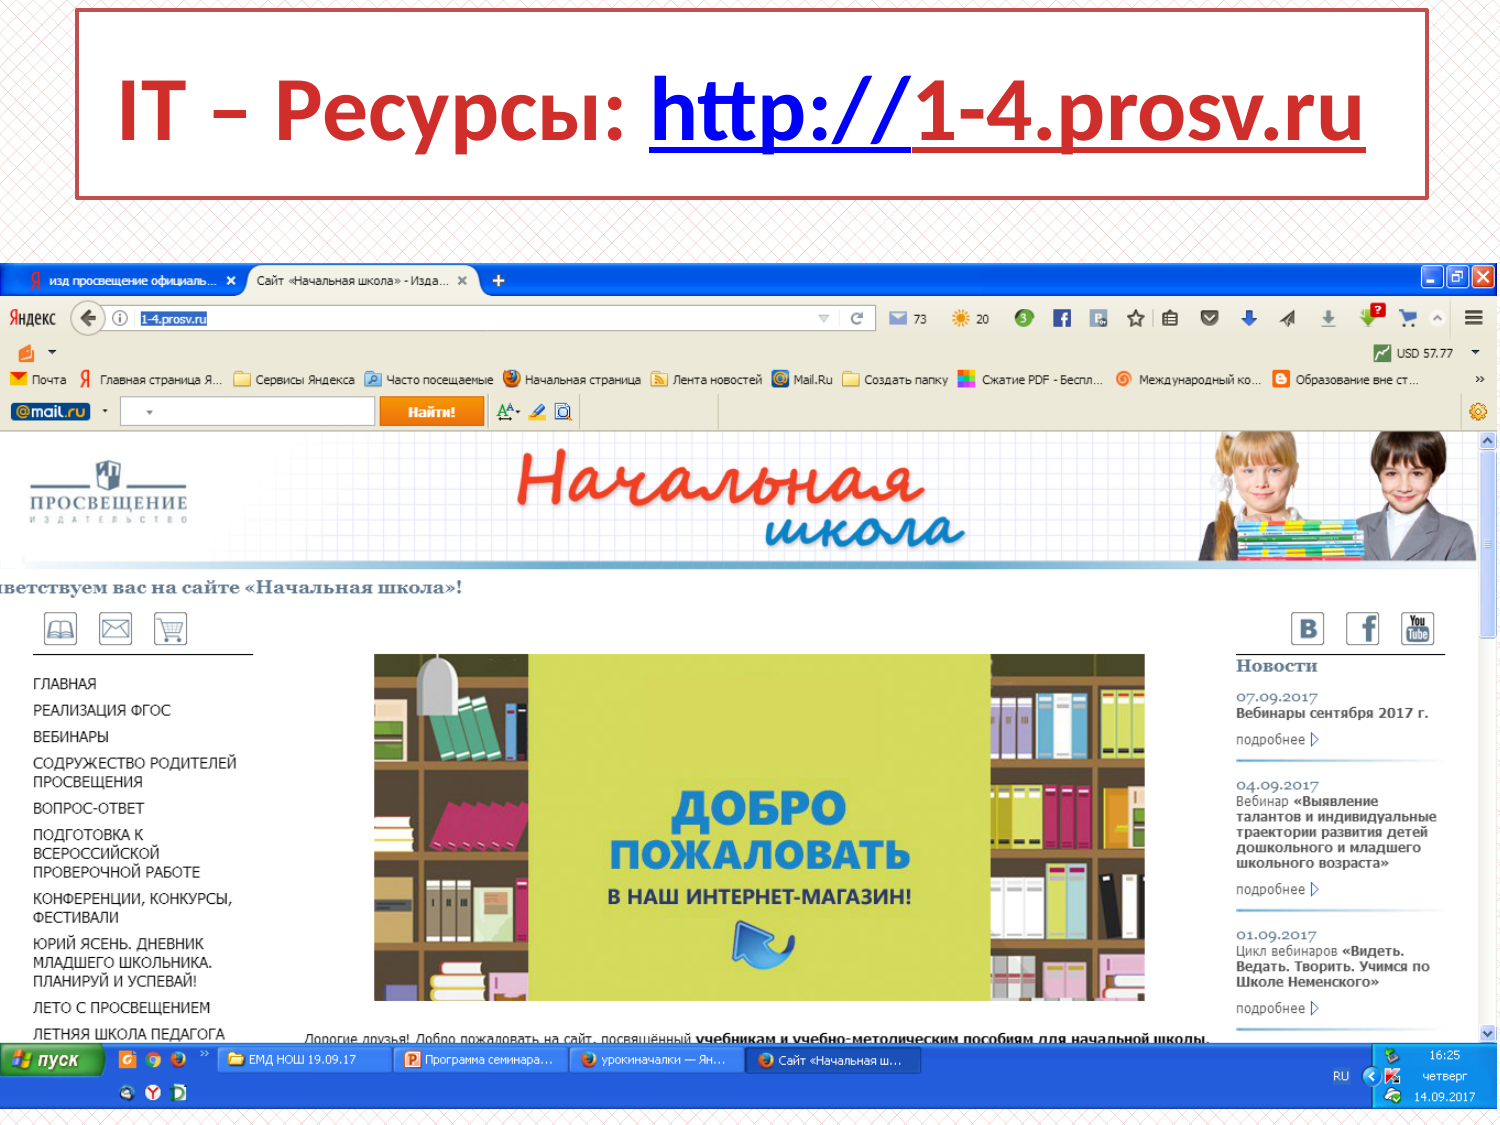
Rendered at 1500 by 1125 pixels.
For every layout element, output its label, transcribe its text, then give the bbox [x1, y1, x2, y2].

picture [0, 263, 1498, 1110]
title IT – Ресурсы: http://1-4.prosv.ru [75, 8, 1429, 200]
